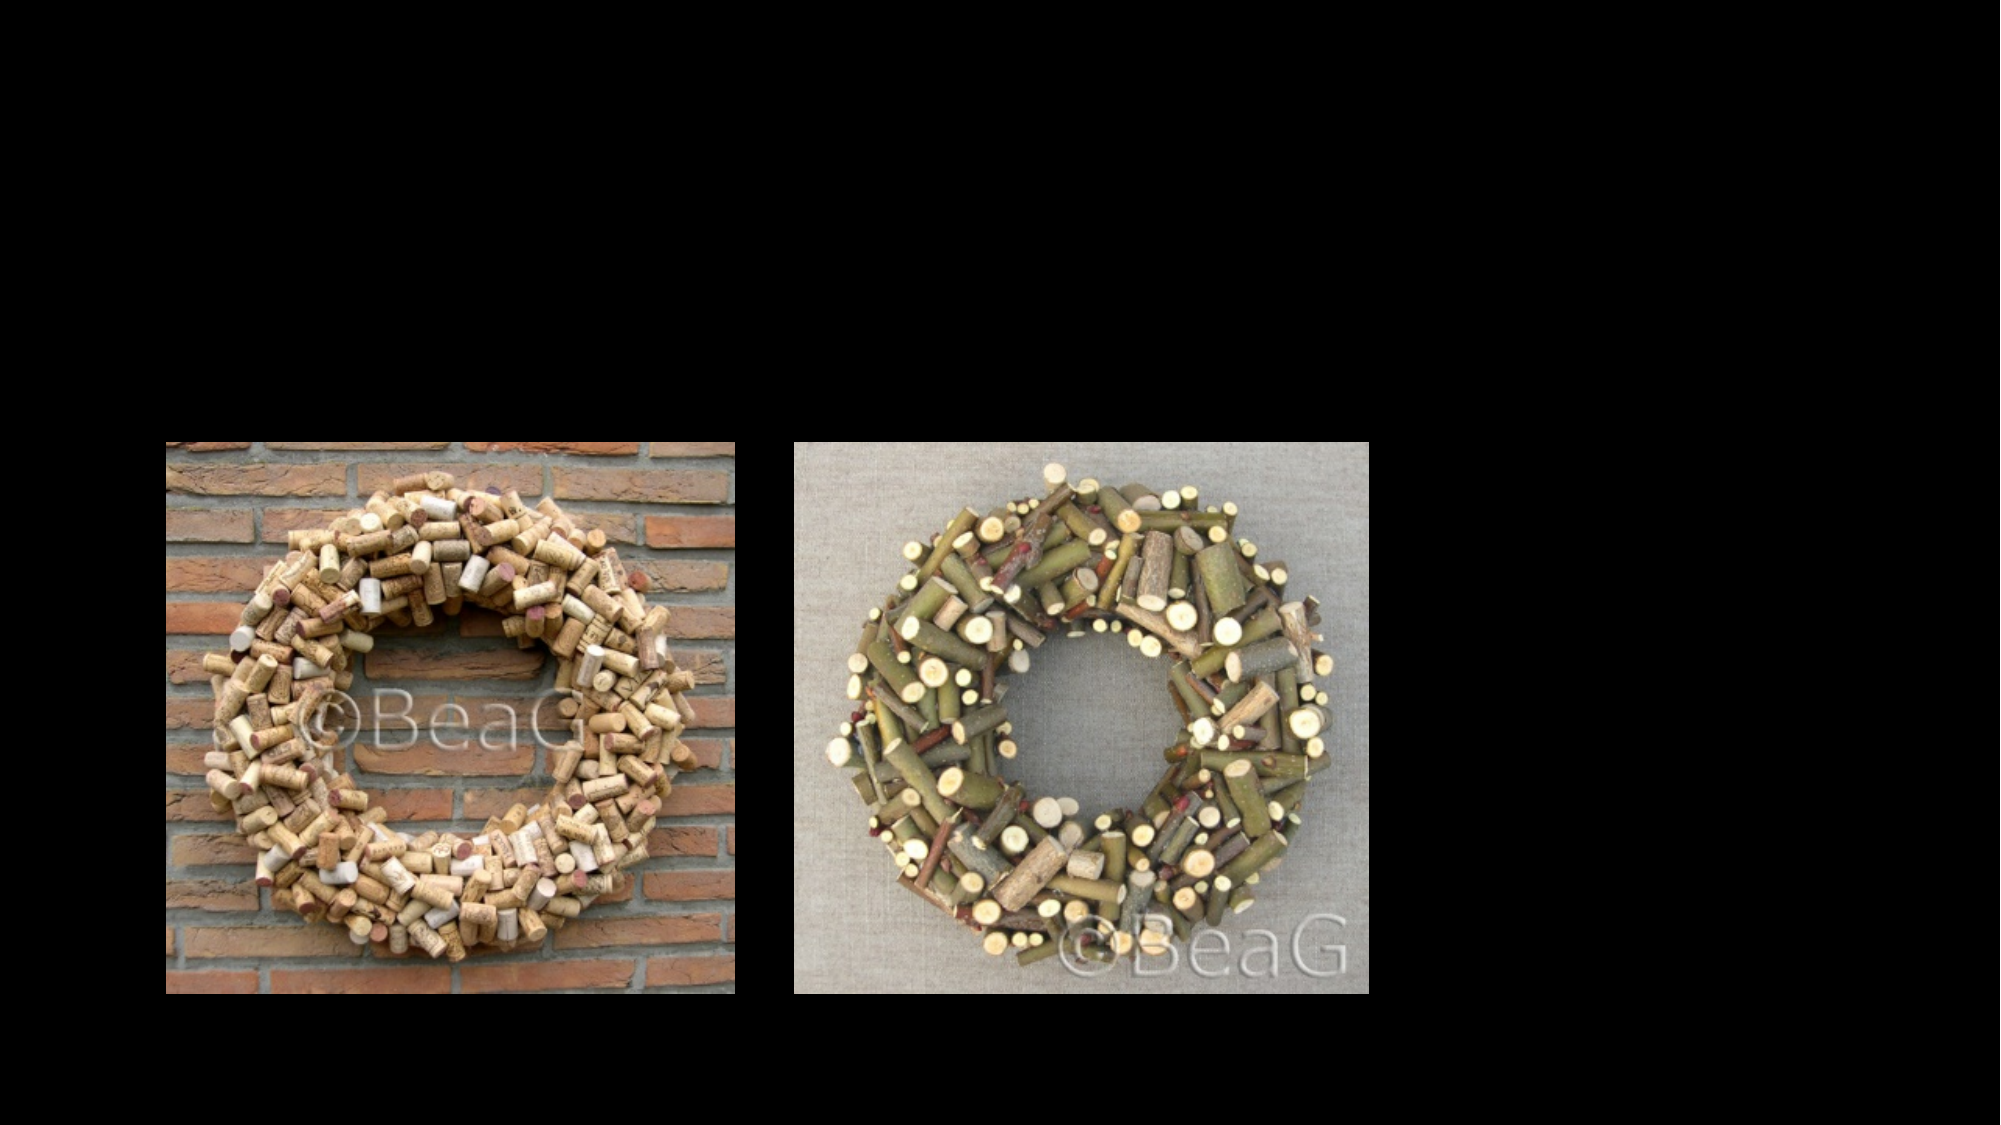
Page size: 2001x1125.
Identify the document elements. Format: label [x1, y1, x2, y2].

list [166, 442, 735, 994]
picture [794, 442, 1369, 994]
